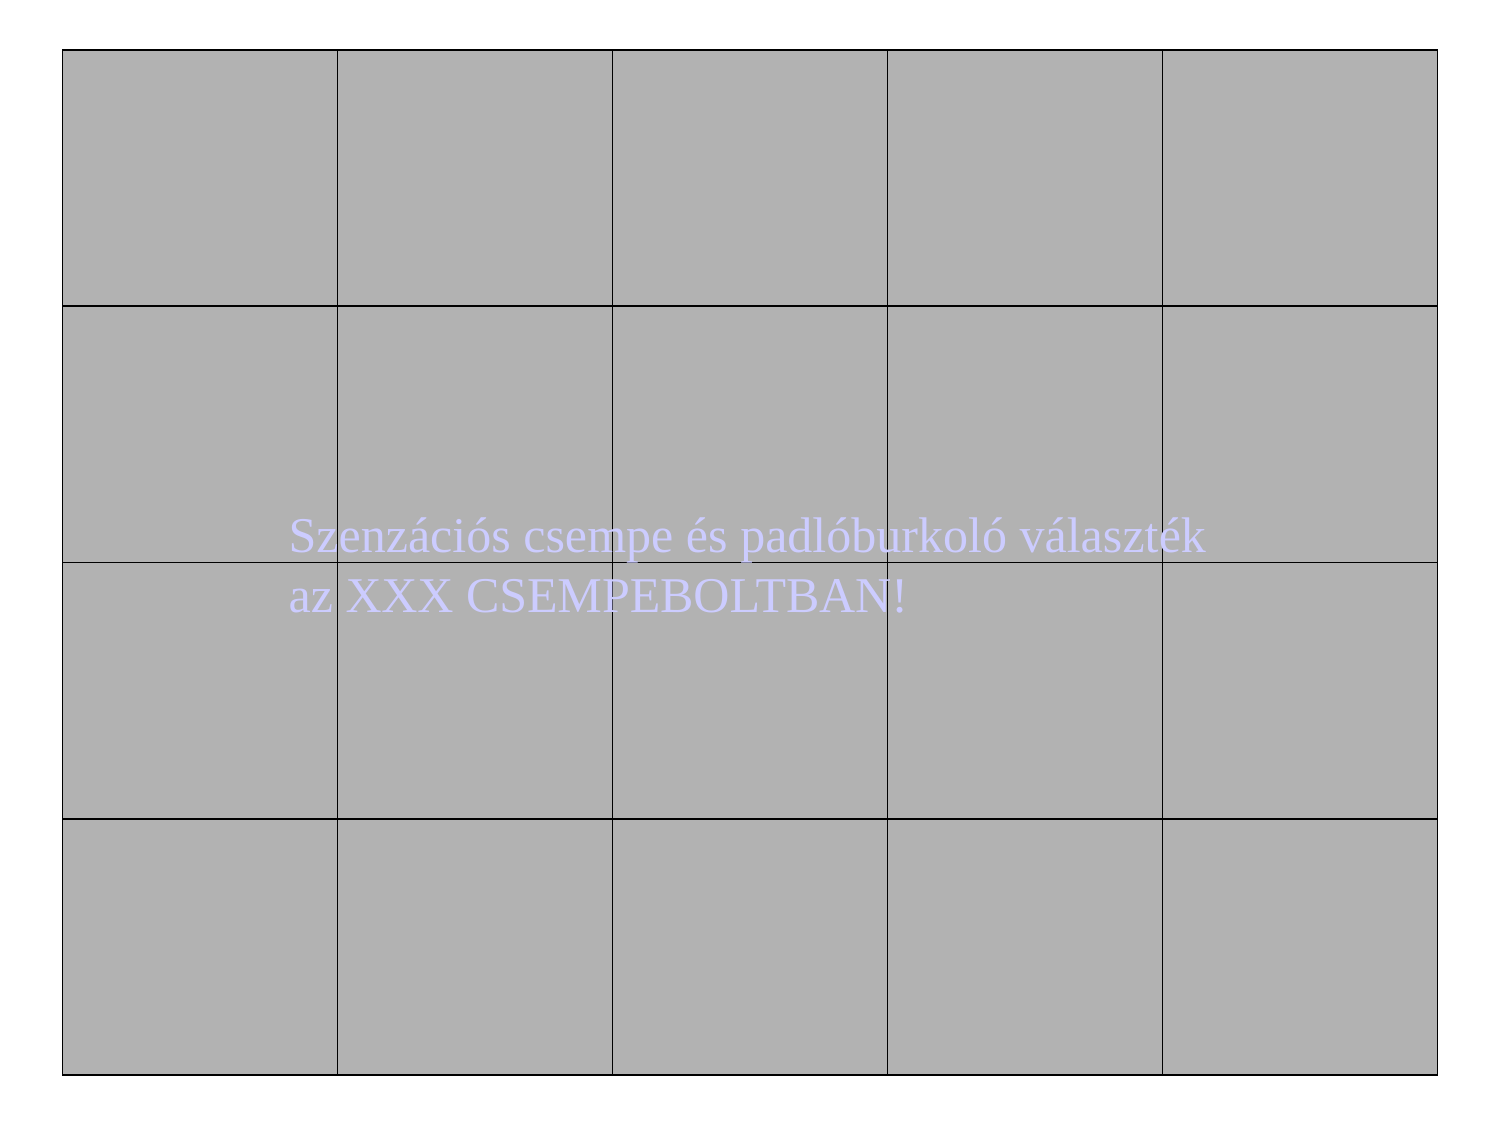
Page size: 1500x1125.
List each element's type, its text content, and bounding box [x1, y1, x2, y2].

text_box Szenzációs csempe és padlóburkoló választék az XXX CSEMPEBOLTBAN! [273, 495, 1227, 630]
